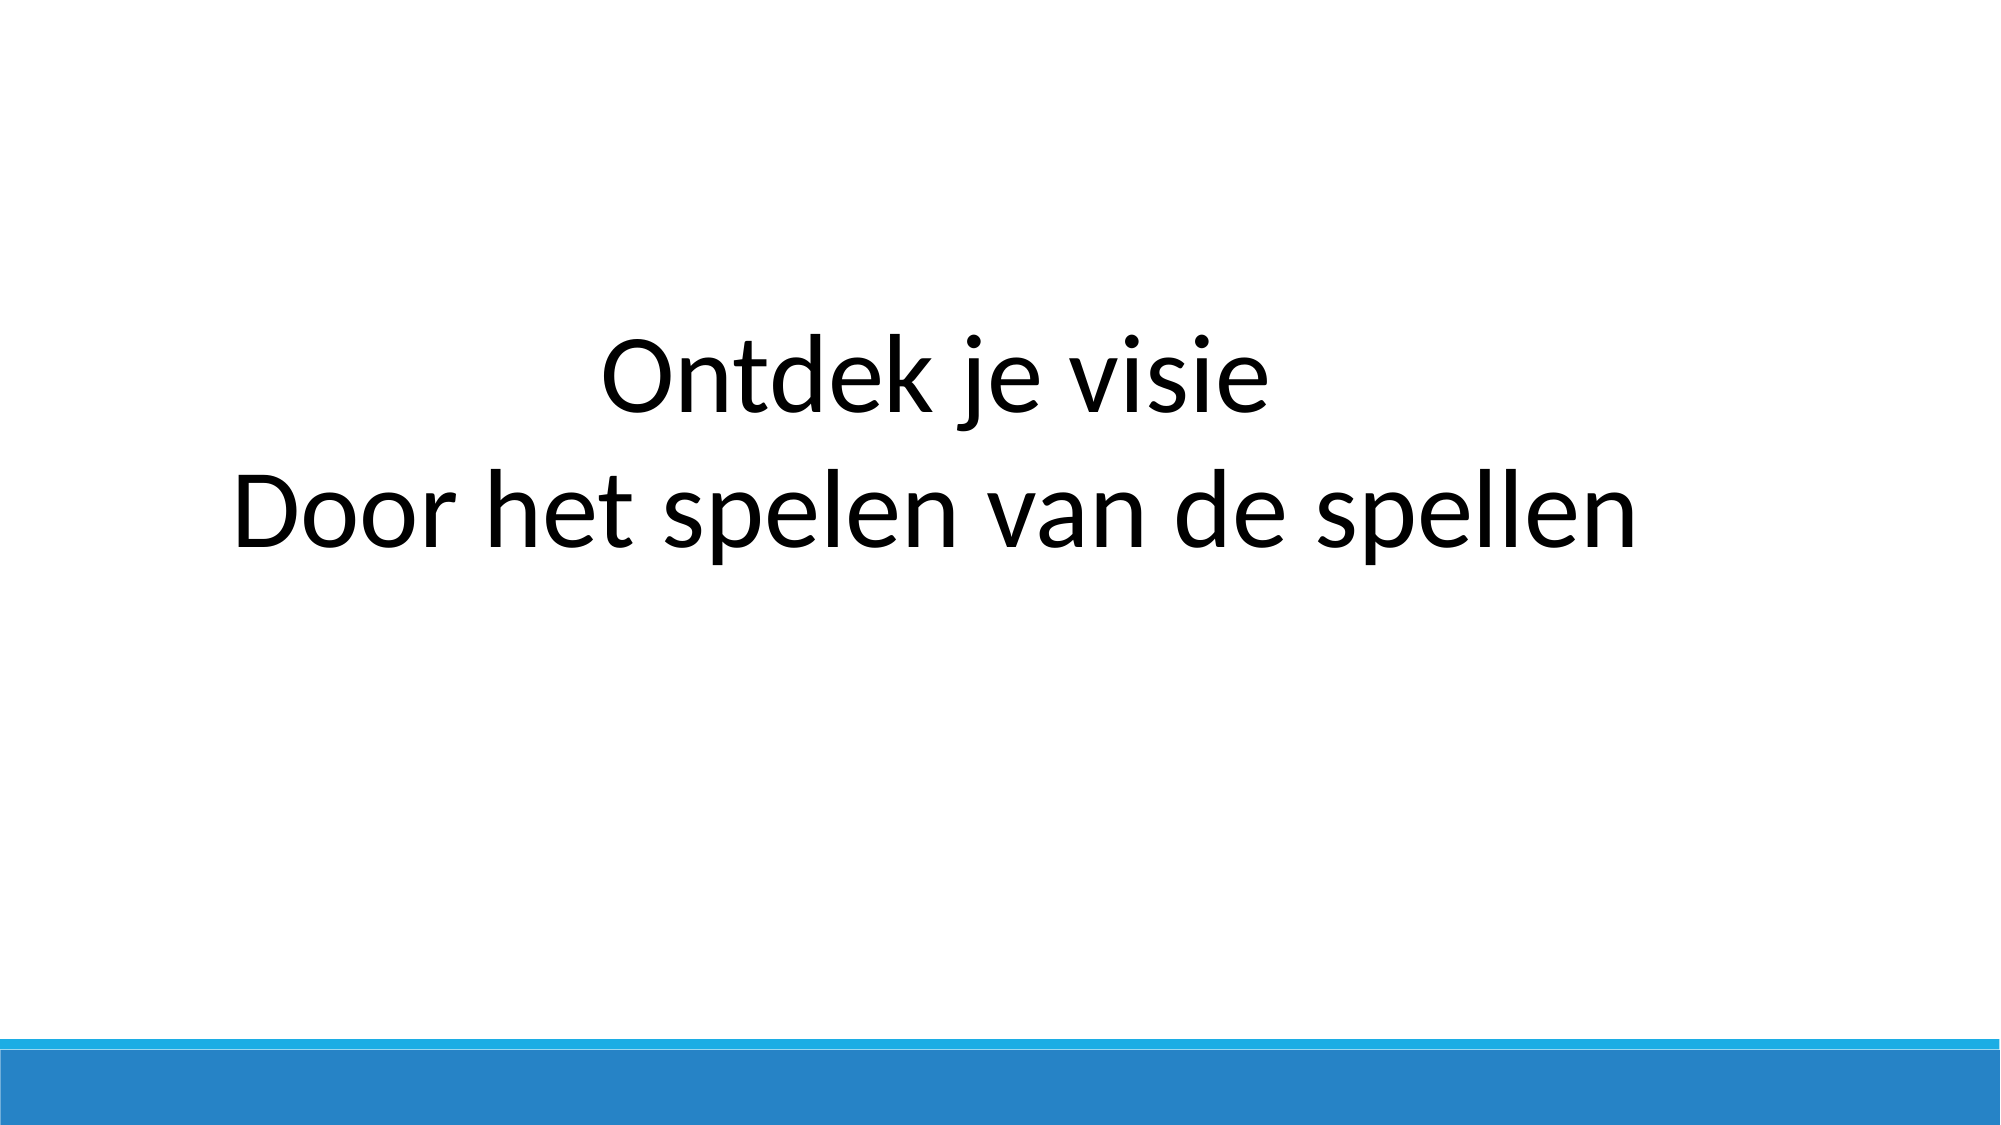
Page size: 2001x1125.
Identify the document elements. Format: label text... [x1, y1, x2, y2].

text_box Ontdek je visie Door het spelen van de spellen [216, 292, 1656, 578]
